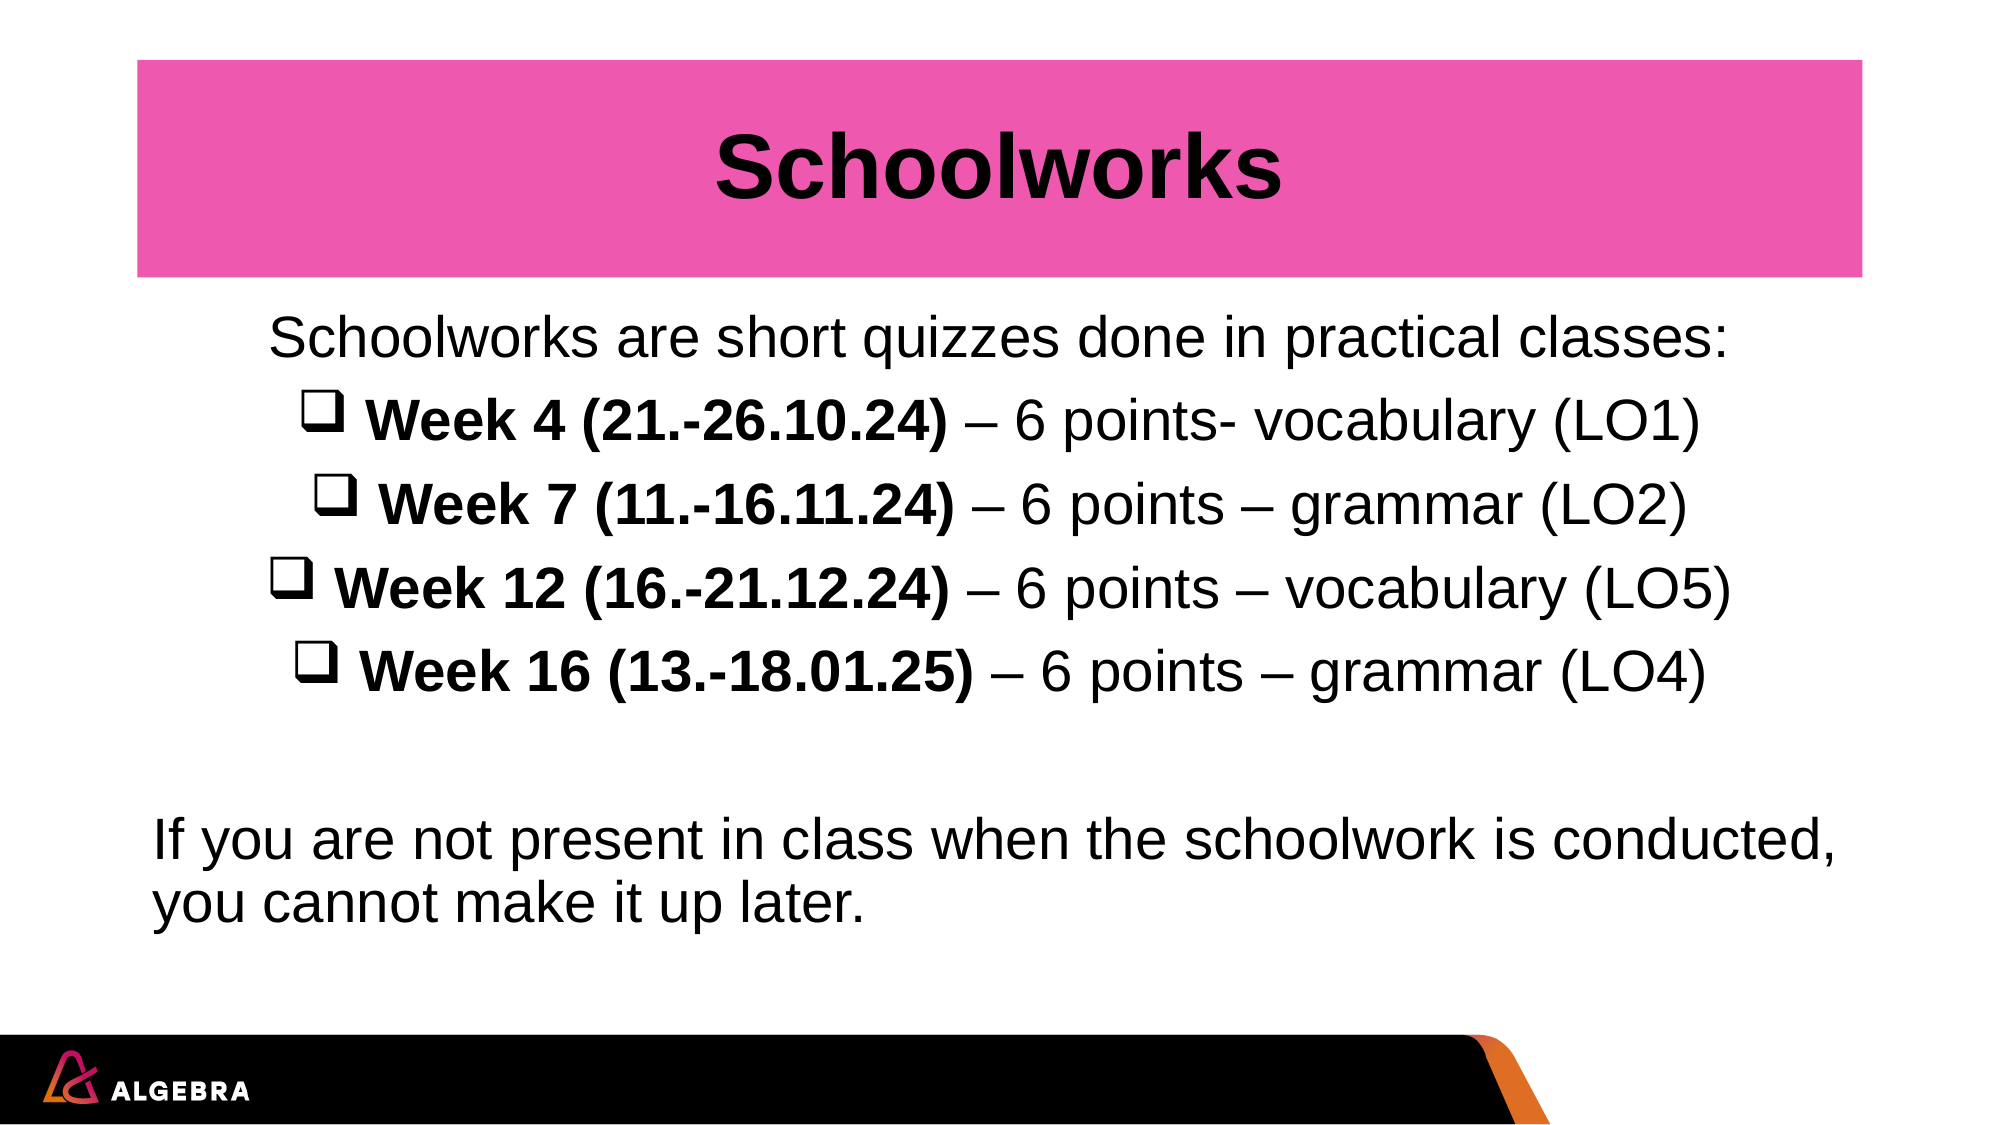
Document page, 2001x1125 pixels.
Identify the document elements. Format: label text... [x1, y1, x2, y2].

picture [0, 1034, 1733, 1125]
title Schoolworks [137, 59, 1863, 278]
list Schoolworks are short quizzes done in practical classes: Week 4 (21.-26.10.24) – 6 points- vocabulary (LO1) Week 7 (11.-16.11.24) – 6 points – grammar (LO2) Week 12 (16.-21.12.24) – 6 points – vocabulary (LO5) Week 16 (13.-18.01.25) – 6 points – grammar (LO4) If you are not present in class when the schoolwork is conducted, you cannot make it up later. [137, 299, 1863, 1014]
